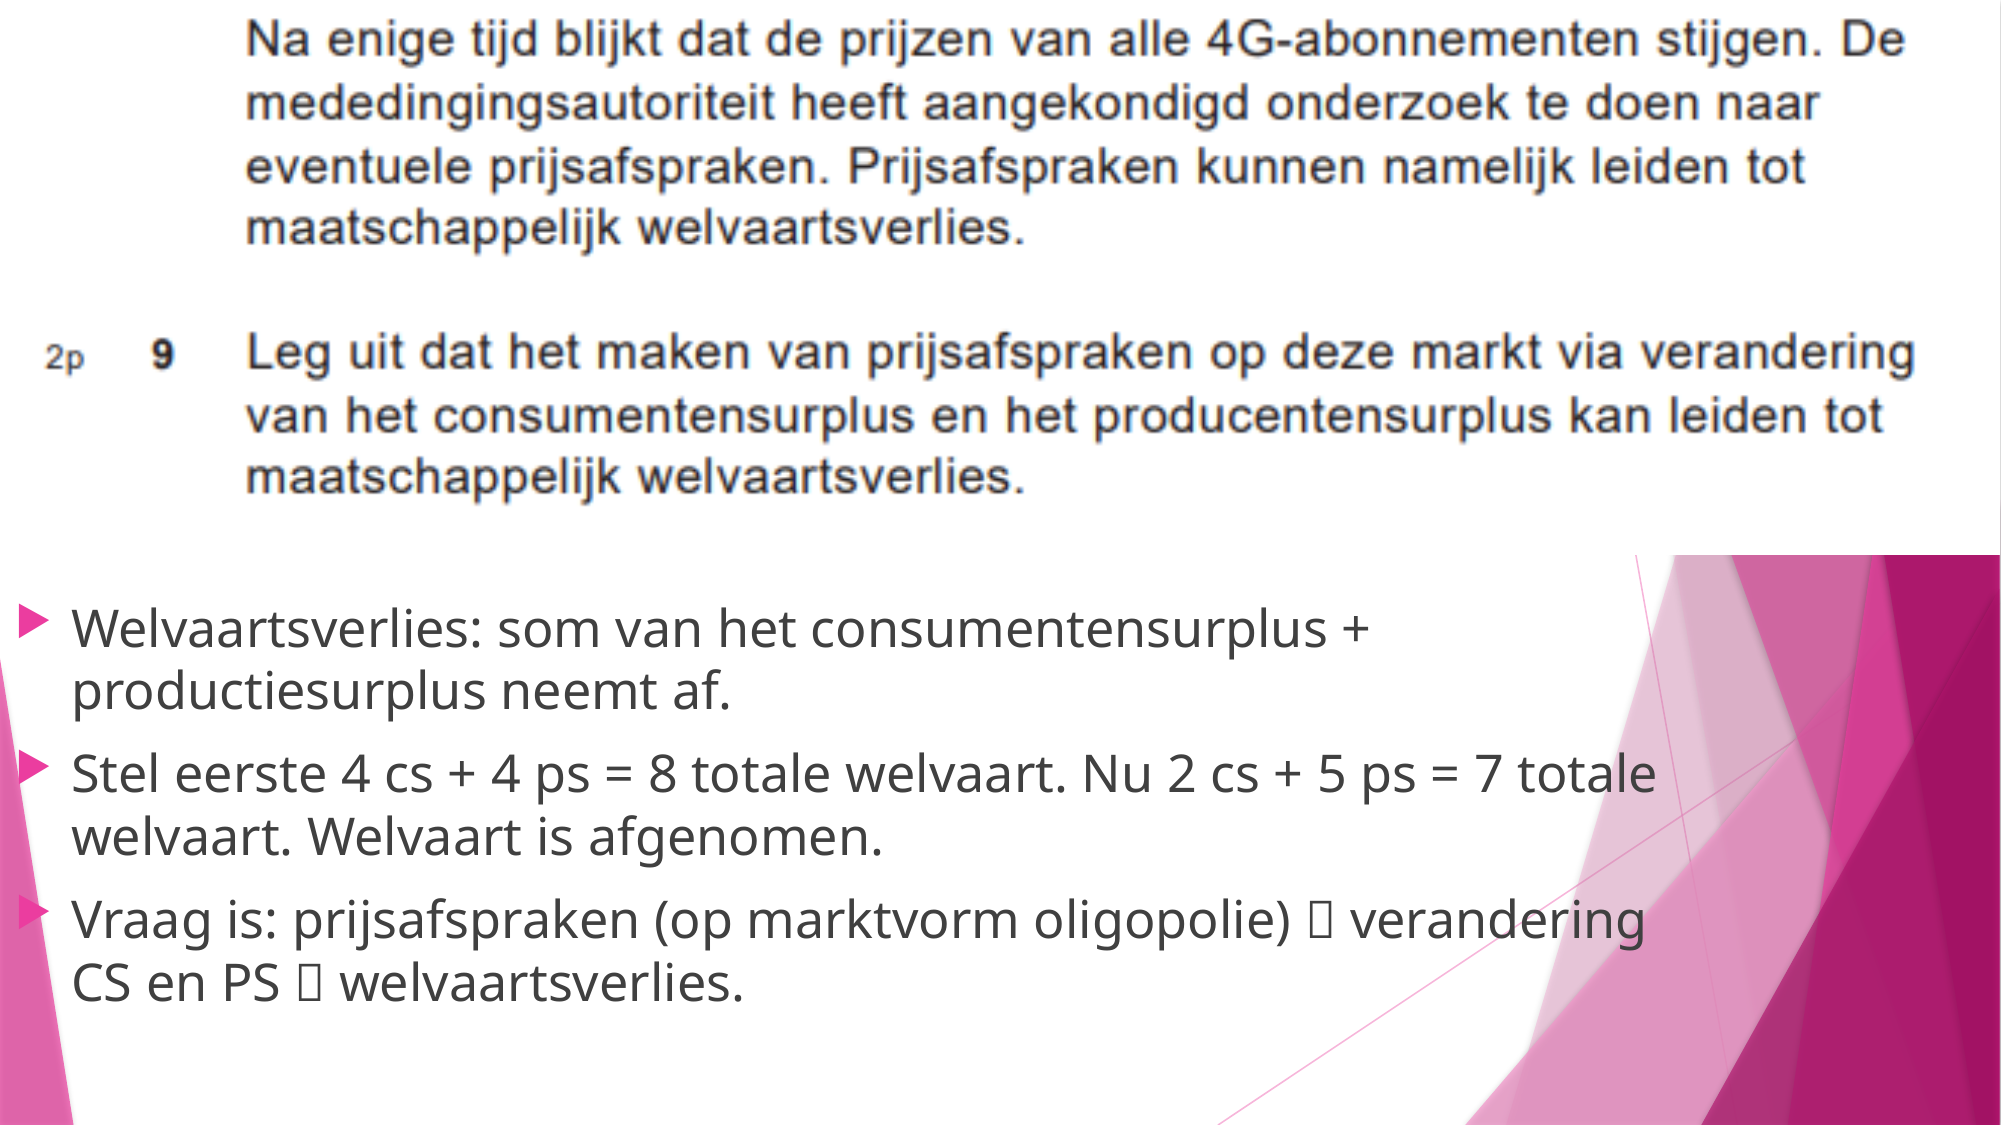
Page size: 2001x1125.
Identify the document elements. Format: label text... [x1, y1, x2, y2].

list Welvaartsverlies: som van het consumentensurplus + productiesurplus neemt af. Stel eerste 4 cs + 4 ps = 8 totale welvaart. Nu 2 cs + 5 ps = 7 totale welvaart. Welvaart is afgenomen. Vraag is: prijsafspraken (op marktvorm oligopolie)  verandering CS en PS  welvaartsverlies. [0, 566, 1721, 992]
picture [0, 0, 2000, 555]
